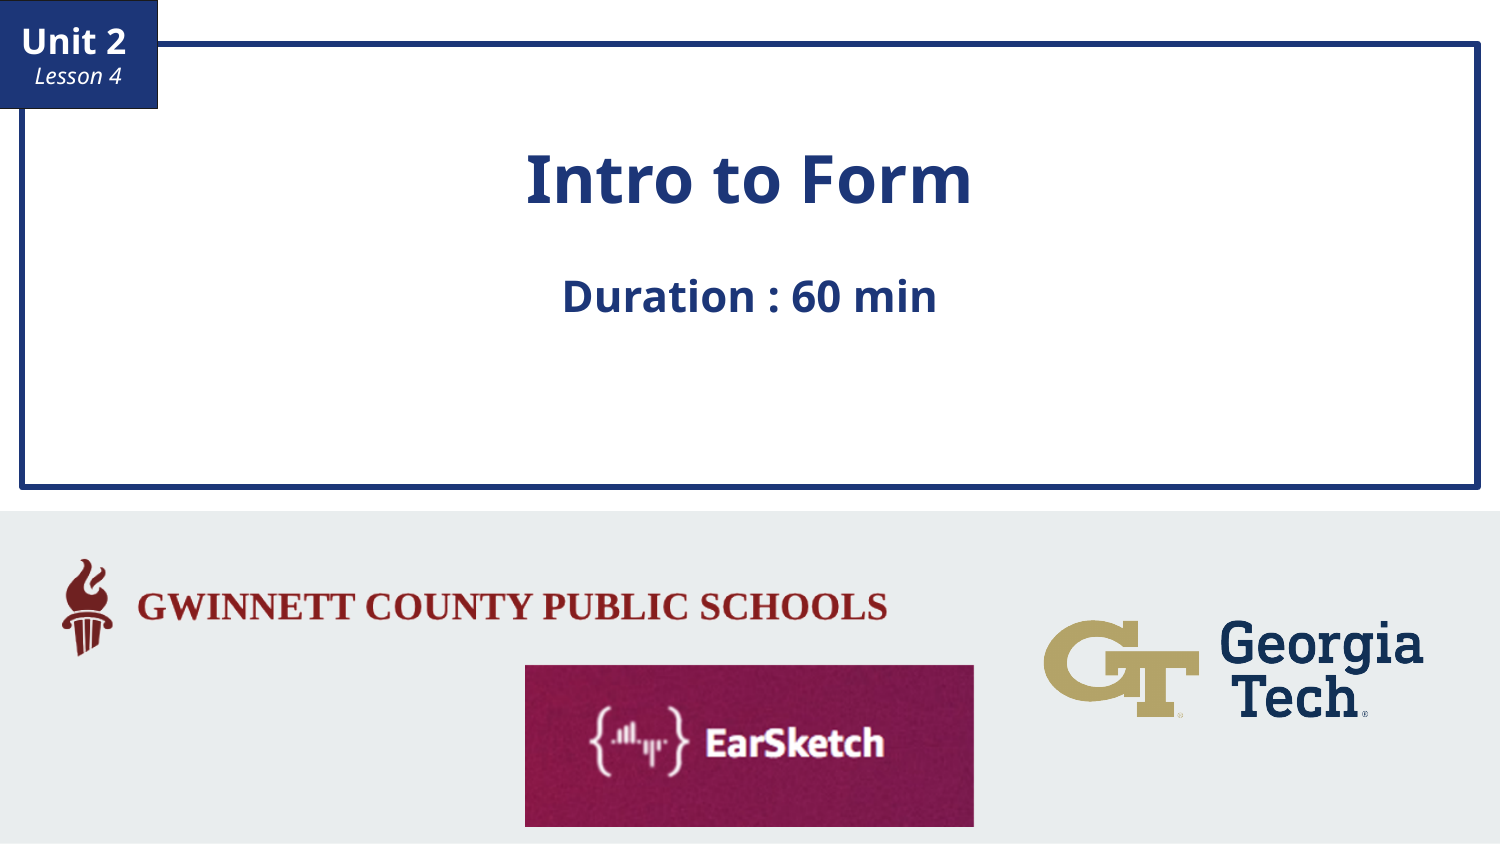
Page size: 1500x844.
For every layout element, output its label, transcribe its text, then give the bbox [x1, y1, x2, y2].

picture [49, 554, 976, 827]
text_box Unit 2 Lesson 4 [0, 0, 158, 109]
picture [25, 46, 1475, 485]
text_box [0, 511, 1500, 844]
picture [1011, 590, 1453, 748]
